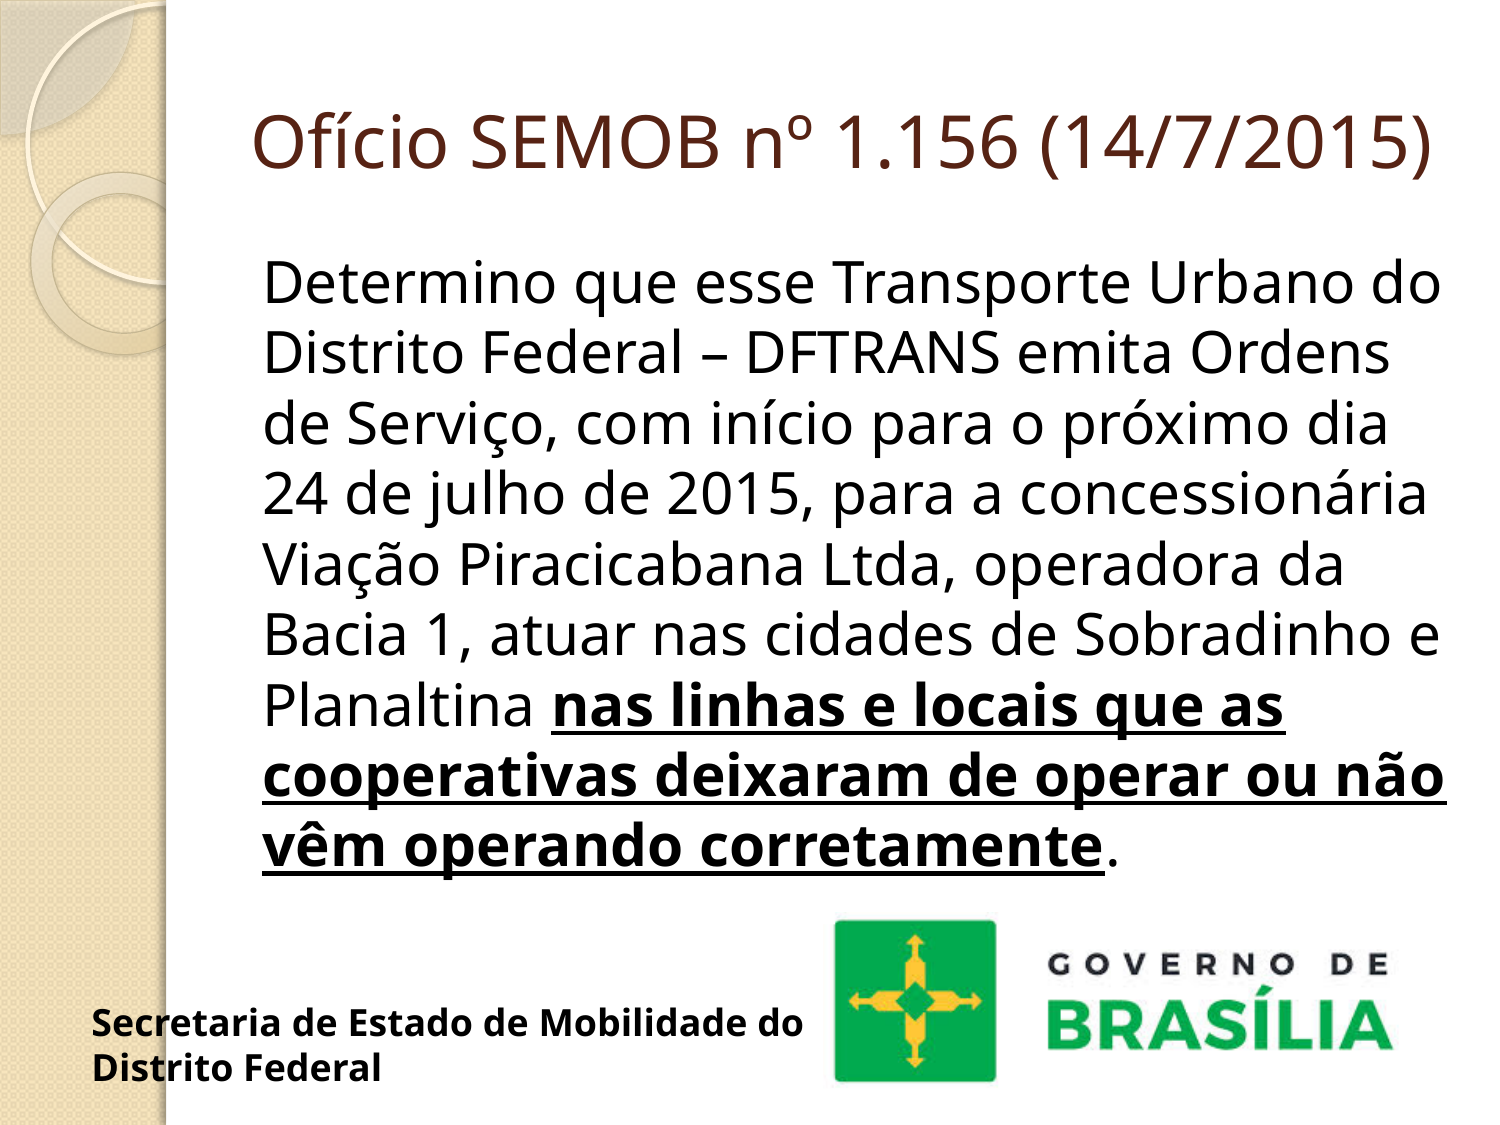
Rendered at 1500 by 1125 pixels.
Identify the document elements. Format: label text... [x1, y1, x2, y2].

list Determino que esse Transporte Urbano do Distrito Federal – DFTRANS emita Ordens de Serviço, com início para o próximo dia 24 de julho de 2015, para a concessionária Viação Piracicabana Ltda, operadora da Bacia 1, atuar nas cidades de Sobradinho e Planaltina nas linhas e locais que as cooperativas deixaram de operar ou não vêm operando corretamente. [235, 237, 1466, 953]
picture [823, 953, 1424, 1118]
title Ofício SEMOB nº 1.156 (14/7/2015) [235, 45, 1466, 233]
